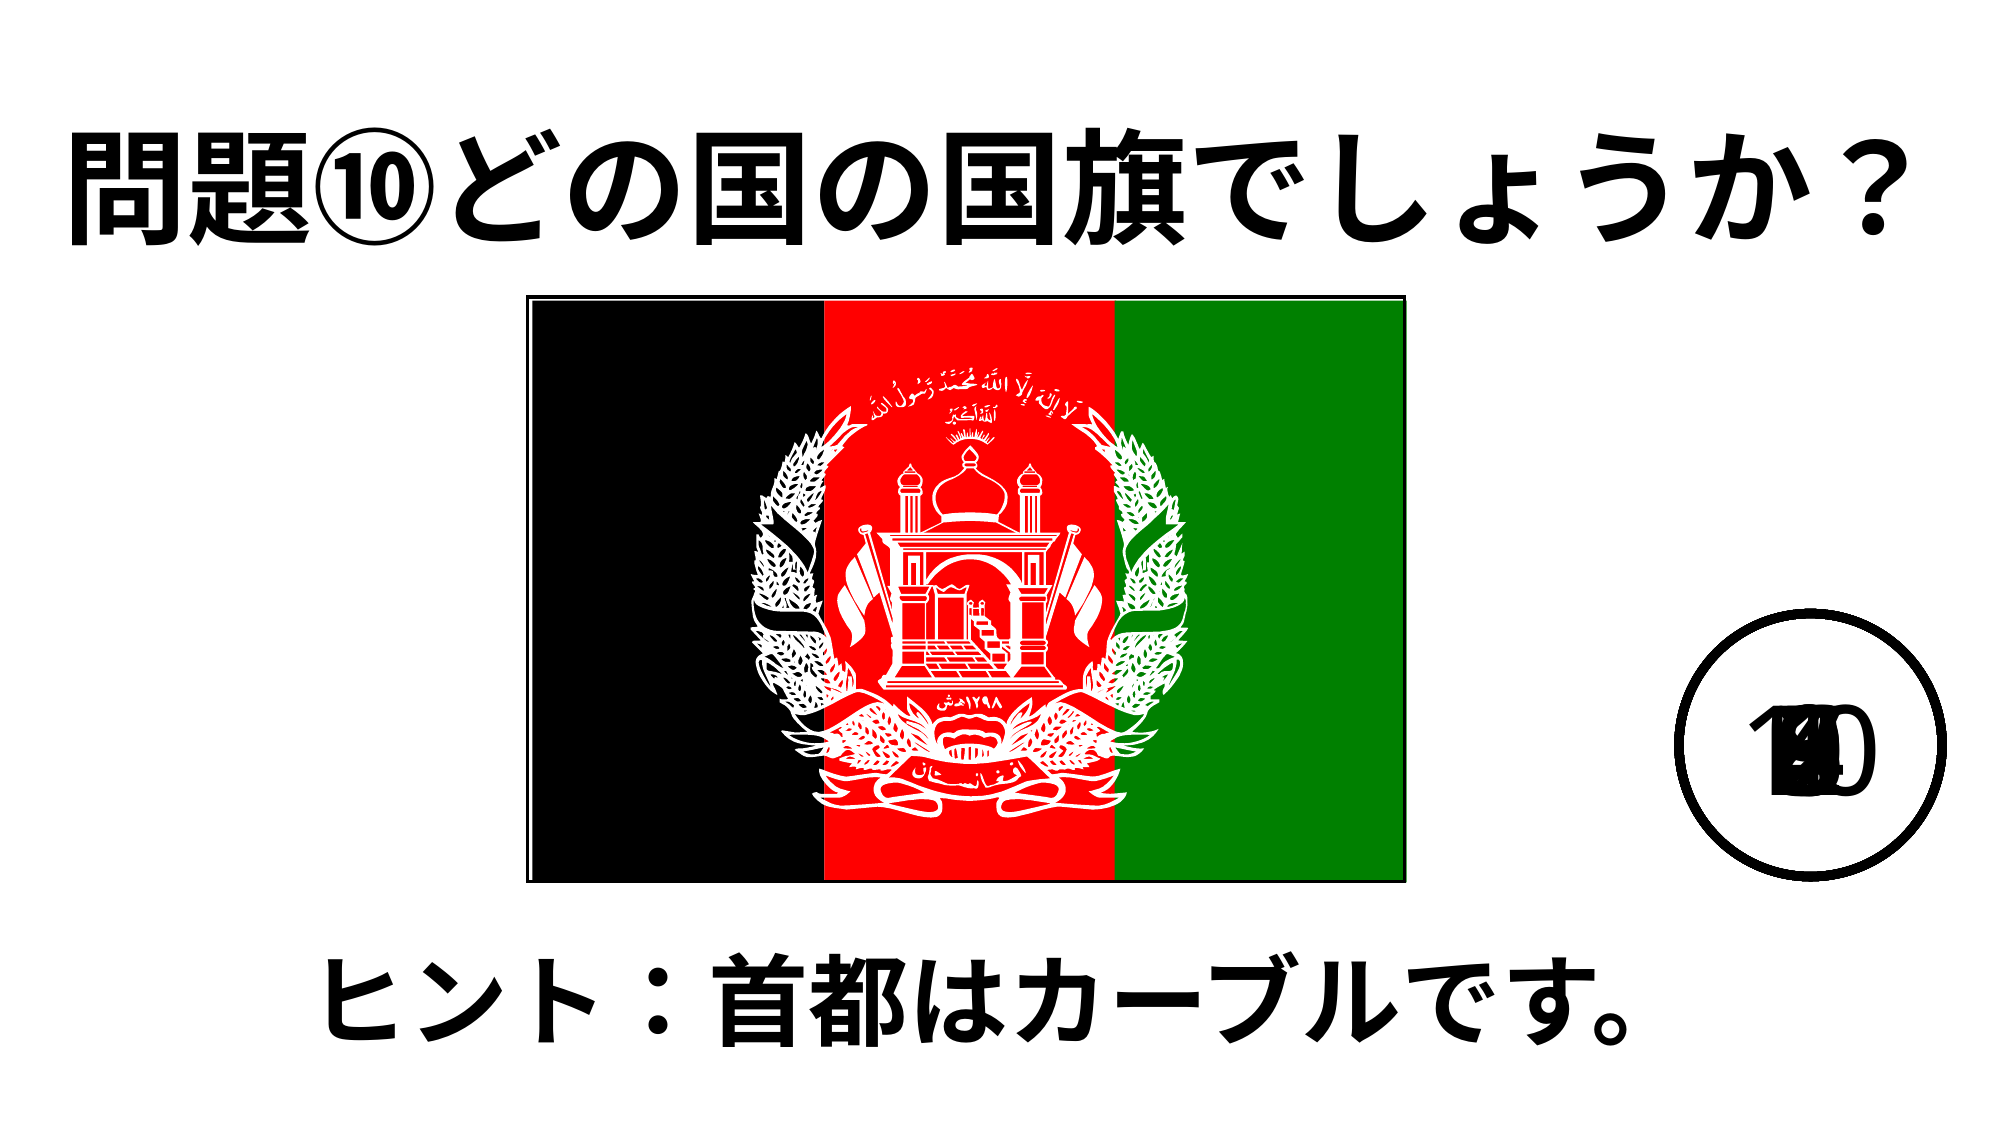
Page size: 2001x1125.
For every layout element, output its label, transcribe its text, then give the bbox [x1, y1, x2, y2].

text_box ヒント：首都はカーブルです。 [0, 931, 2000, 1066]
text_box 問題⑩どの国の国旗でしょうか？ [0, 101, 2000, 267]
text_box 0 [1673, 607, 1948, 883]
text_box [527, 297, 1407, 883]
